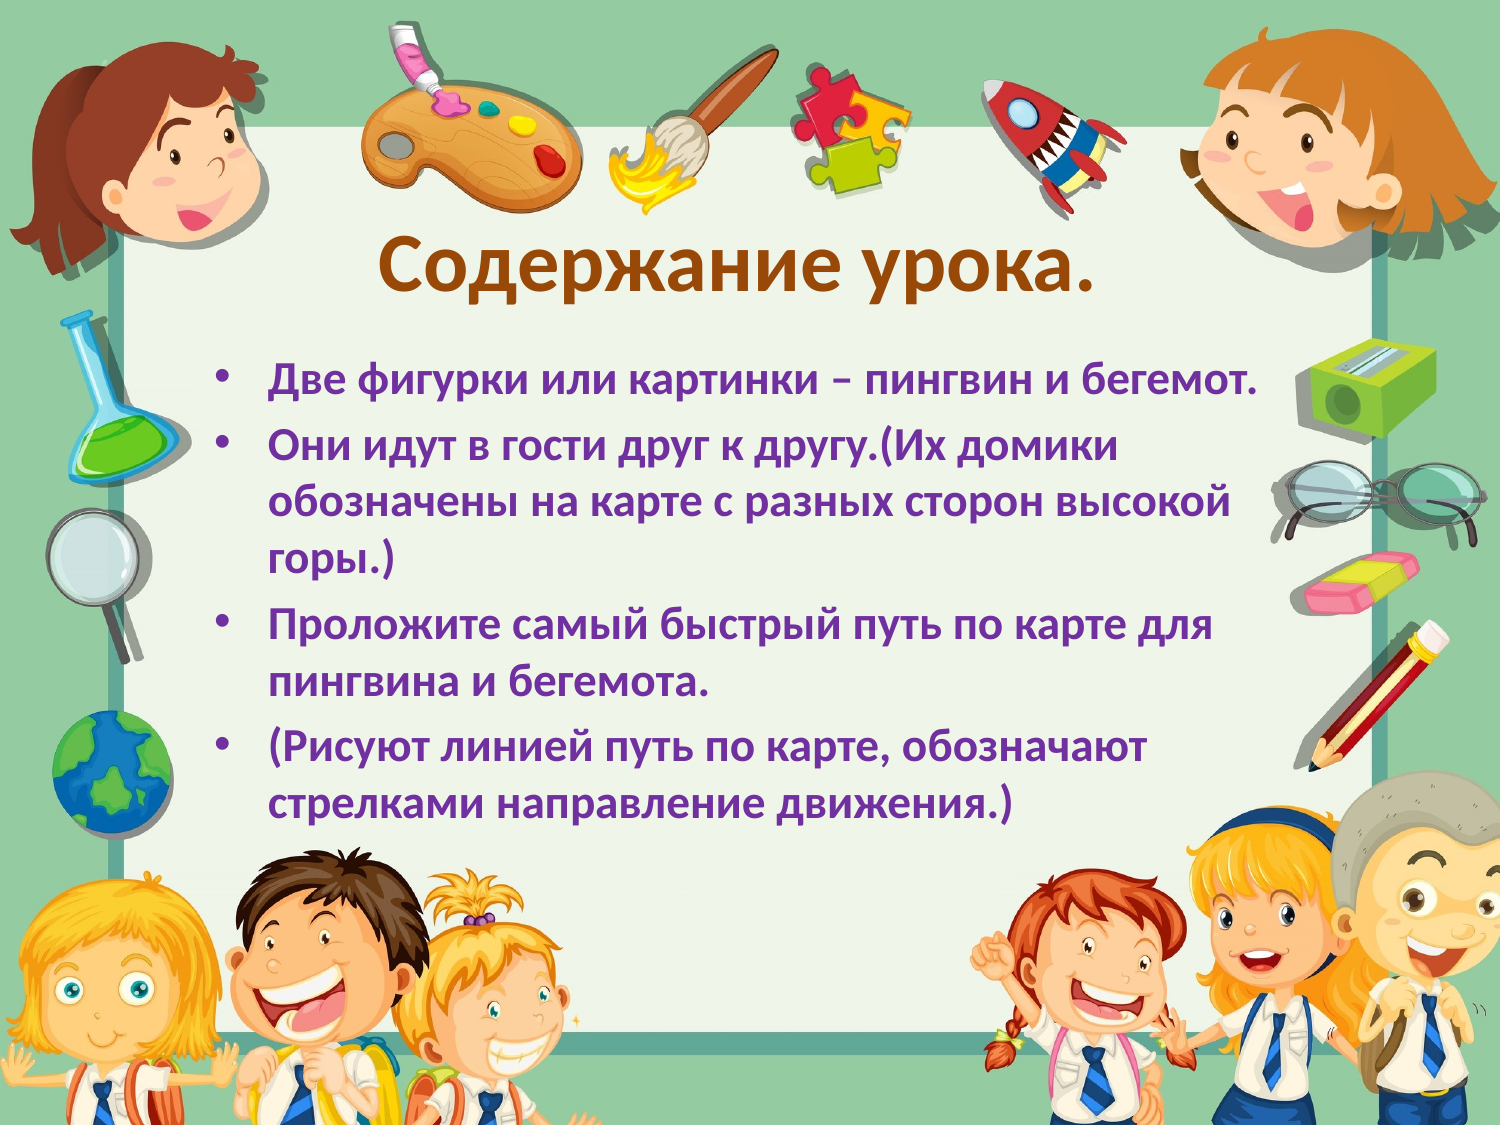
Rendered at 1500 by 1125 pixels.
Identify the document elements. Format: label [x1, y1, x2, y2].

list [0, 0, 1500, 1125]
